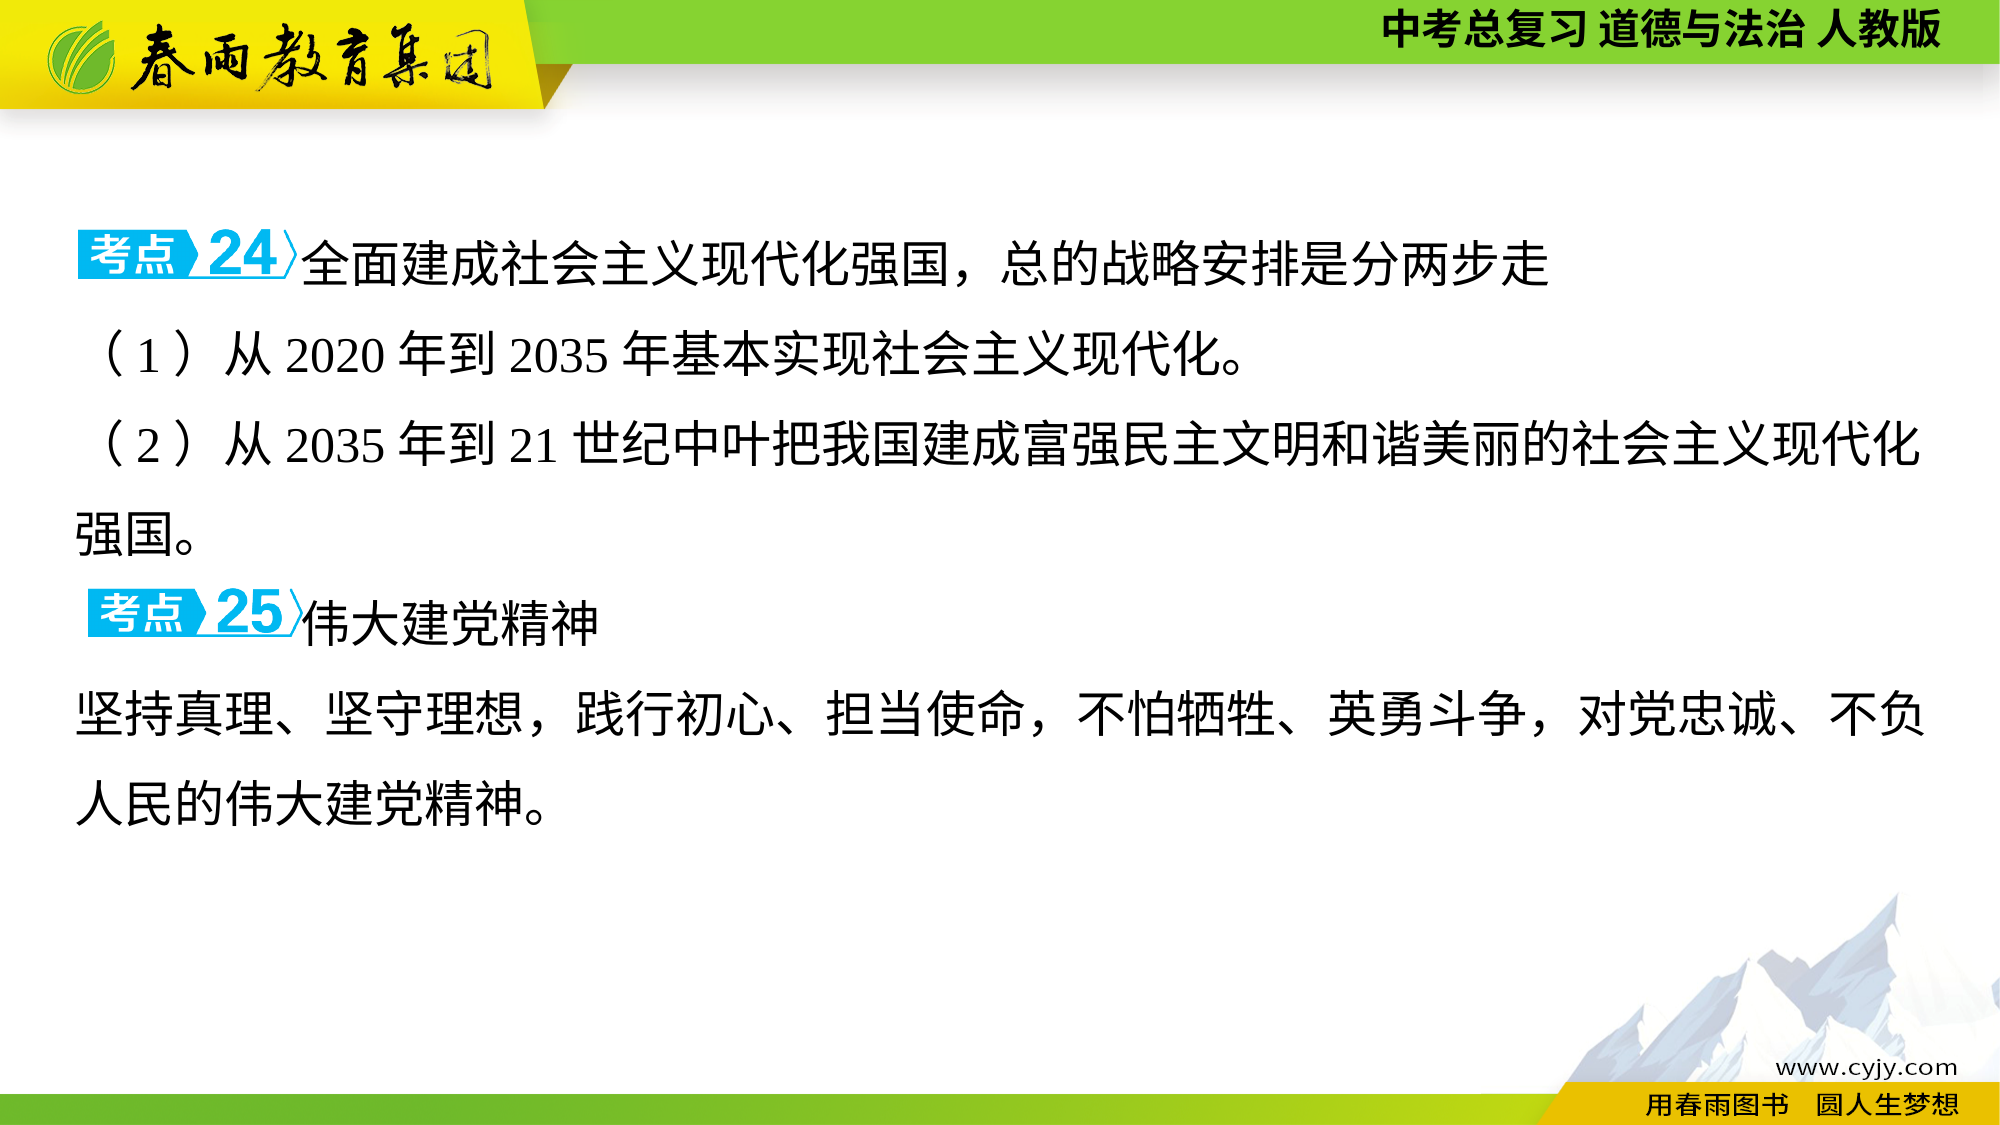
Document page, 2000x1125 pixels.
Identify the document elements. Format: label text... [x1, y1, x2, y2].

list 全面建成社会主义现代化强国，总的战略安排是分两步走 （1）从2020年到2035年基本实现社会主义现代化。 （2）从2035年到21世纪中叶把我国建成富强民主文明和谐美丽的社会主义现代化 强国。 伟大建党精神 坚持真理、坚守理想，践行初心、担当使命，不怕牺牲、英勇斗争，对党忠诚、不负人民的伟大建党精神。 [59, 194, 1944, 846]
picture [0, 0, 2000, 1125]
